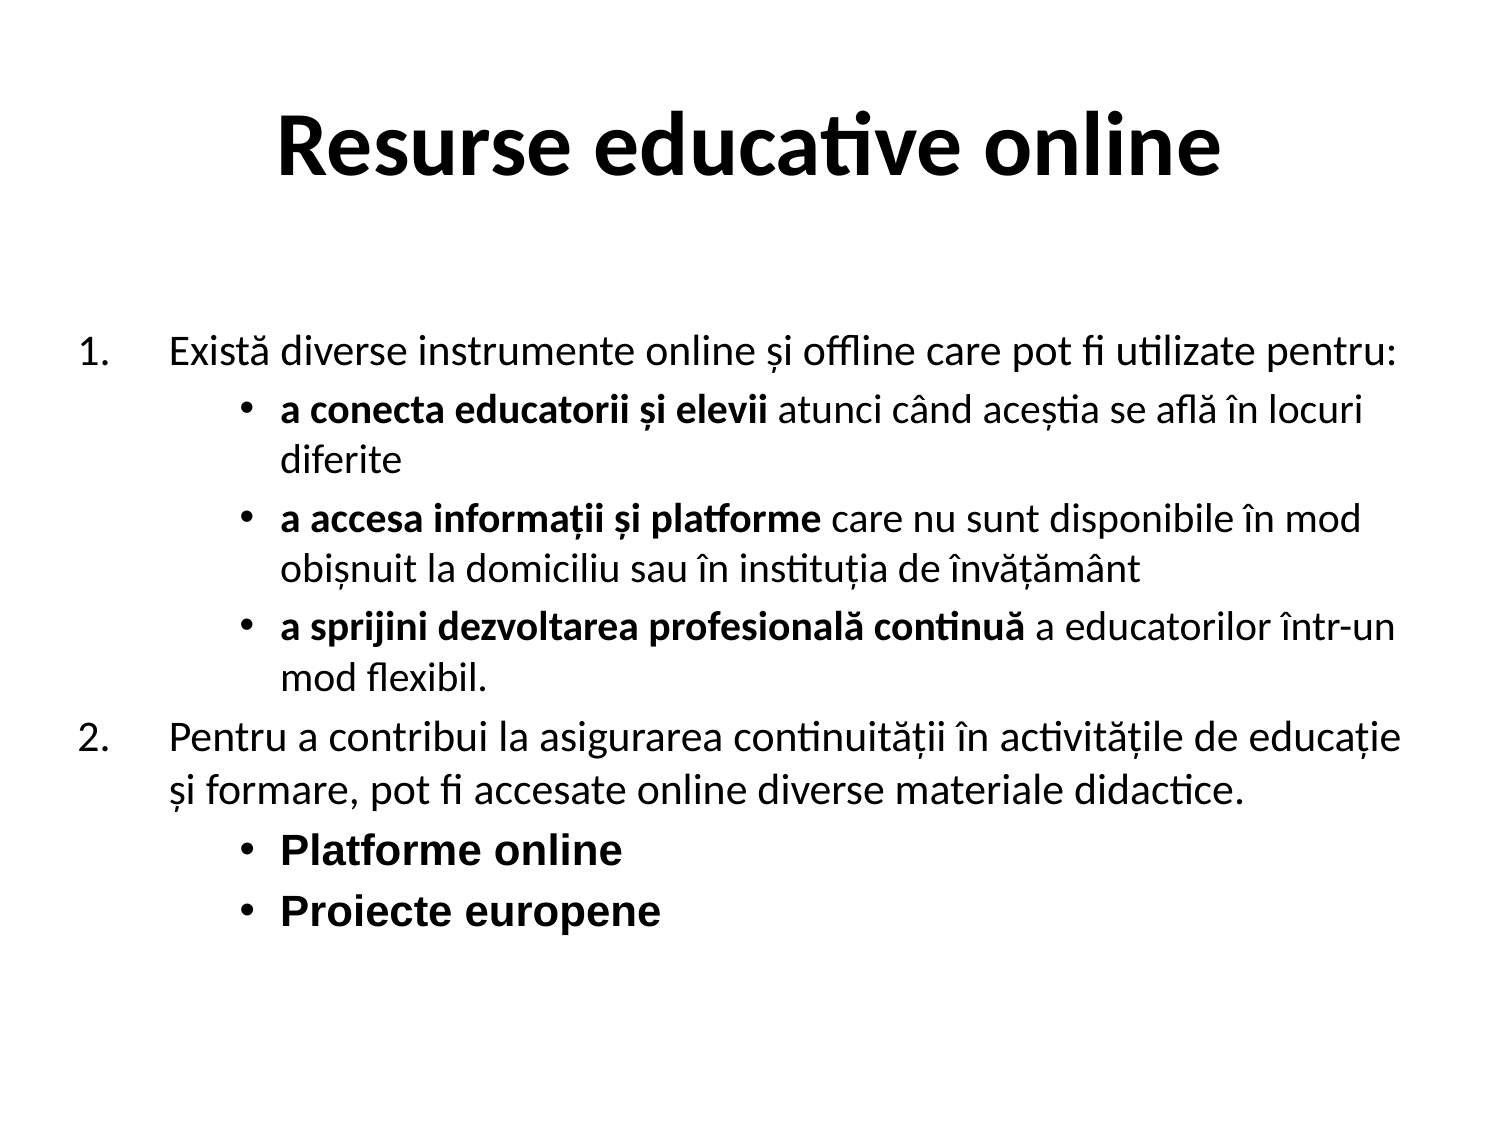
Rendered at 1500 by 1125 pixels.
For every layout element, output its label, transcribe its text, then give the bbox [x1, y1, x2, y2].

title Resurse educative online [75, 45, 1425, 233]
list Există diverse instrumente online și offline care pot fi utilizate pentru: a conecta educatorii și elevii atunci când aceștia se află în locuri diferite a accesa informații și platforme care nu sunt disponibile în mod obișnuit la domiciliu sau în instituția de învățământ a sprijini dezvoltarea profesională continuă a educatorilor într-un mod flexibil. Pentru a contribui la asigurarea continuității în activitățile de educație și formare, pot fi accesate online diverse materiale didactice. Platforme online Proiecte europene [62, 224, 1425, 975]
